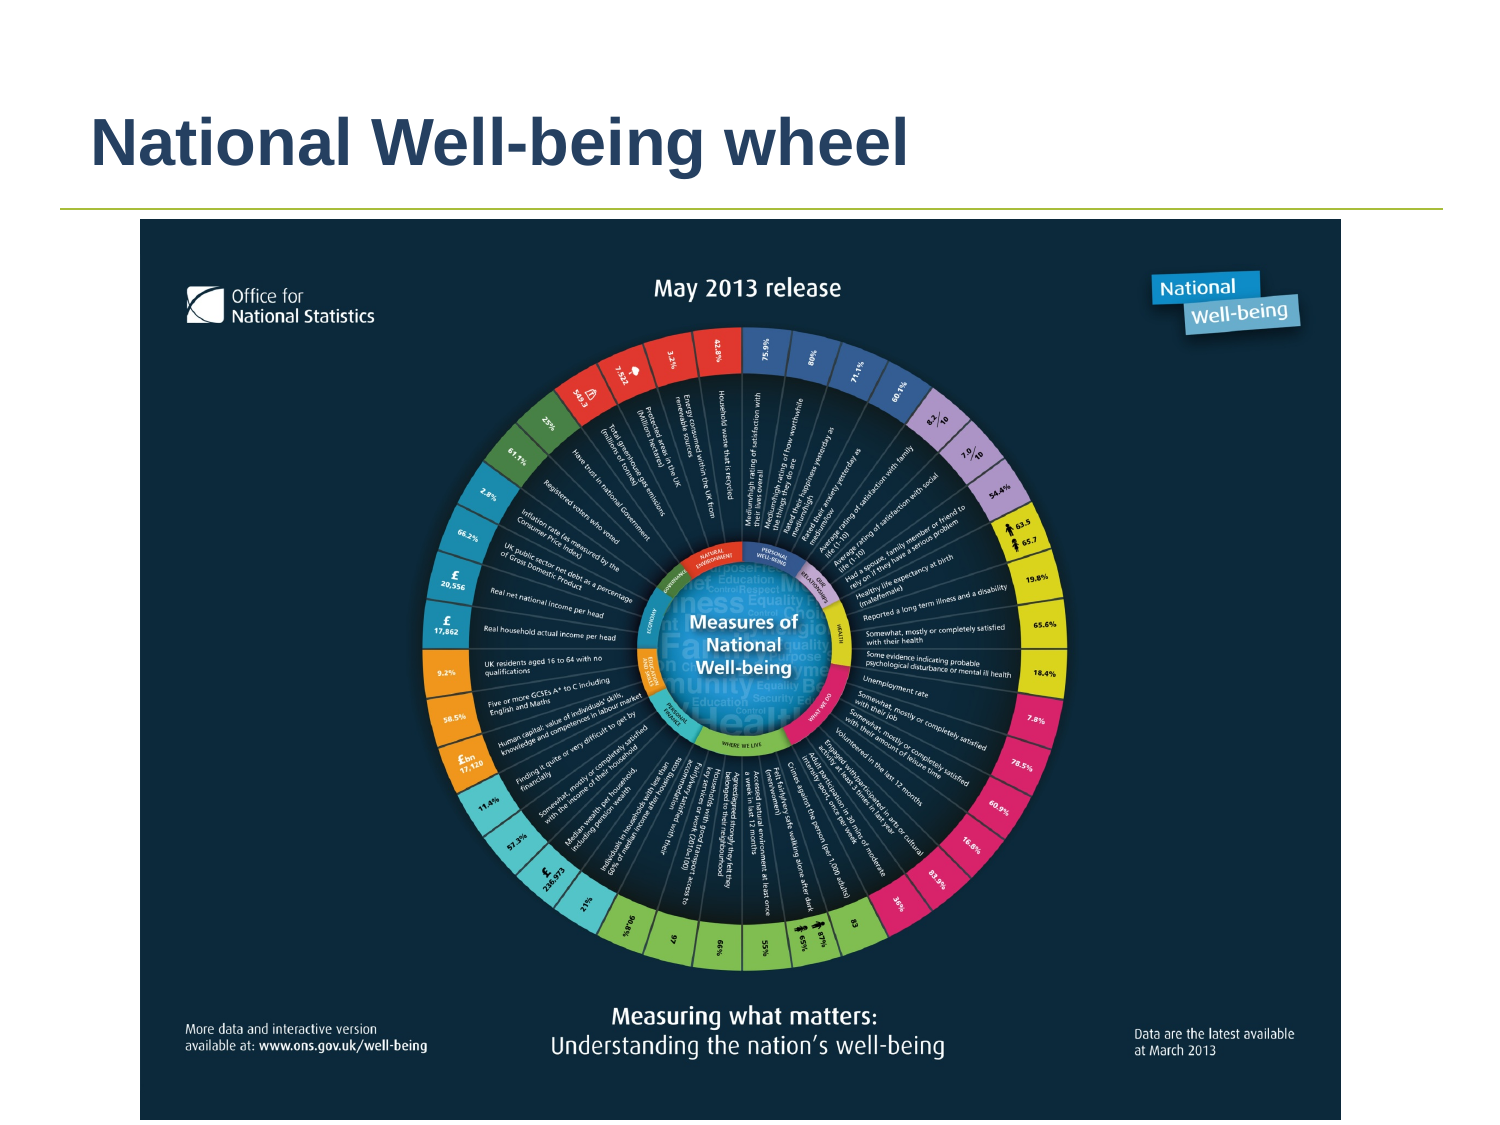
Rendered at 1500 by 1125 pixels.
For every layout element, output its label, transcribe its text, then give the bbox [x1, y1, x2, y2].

title National Well-being wheel [75, 45, 1425, 233]
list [140, 219, 1341, 1120]
